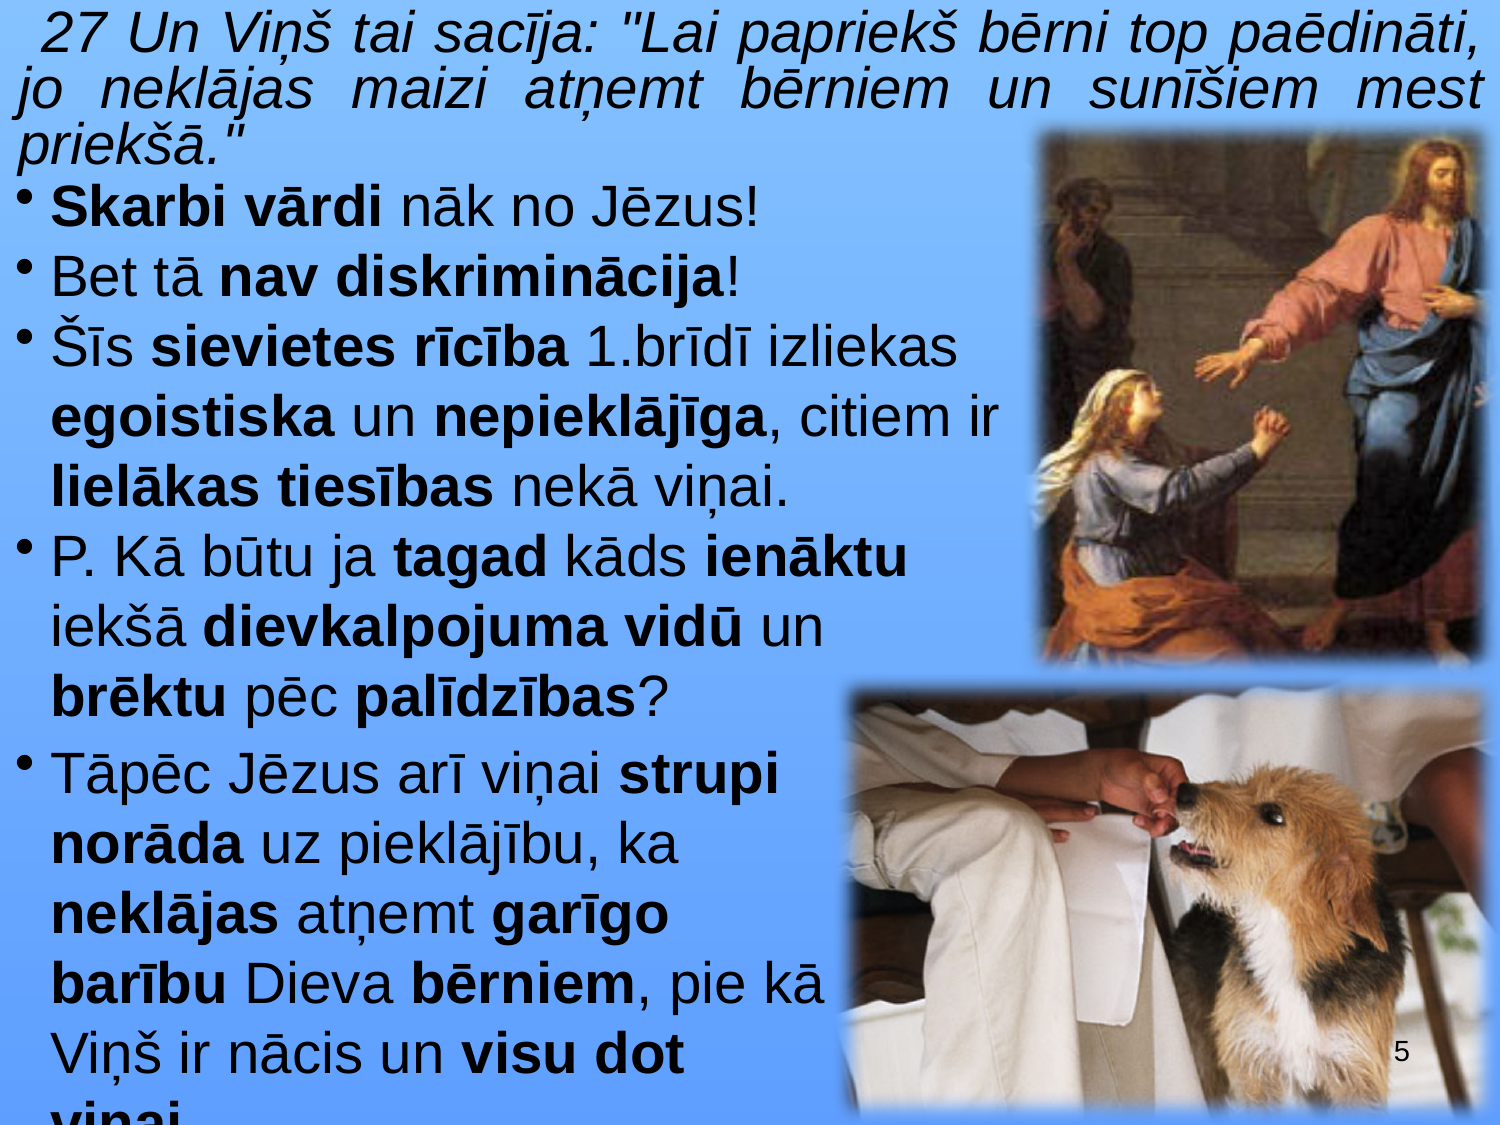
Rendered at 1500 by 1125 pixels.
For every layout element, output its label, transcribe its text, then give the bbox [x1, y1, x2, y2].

text_box Tāpēc Jēzus arī viņai strupi norāda uz pieklājību, ka neklājas atņemt garīgo barību Dieva bērniem, pie kā Viņš ir nācis un visu dot viņai. [0, 727, 827, 1125]
text_box Skarbi vārdi nāk no Jēzus! Bet tā nav diskriminācija! Šīs sievietes rīcība 1.brīdī izliekas egoistiska un nepieklājīga, citiem ir lielākas tiesības nekā viņai. P. Kā būtu ja tagad kāds ienāktu iekšā dievkalpojuma vidū un brēktu pēc palīdzības? [0, 160, 1016, 727]
picture [832, 113, 1500, 1125]
list 27 Un Viņš tai sacīja: "Lai papriekš bērni top paēdināti, jo neklājas maizi atņemt bērniem un sunīšiem mest priekšā." [0, 0, 1500, 160]
